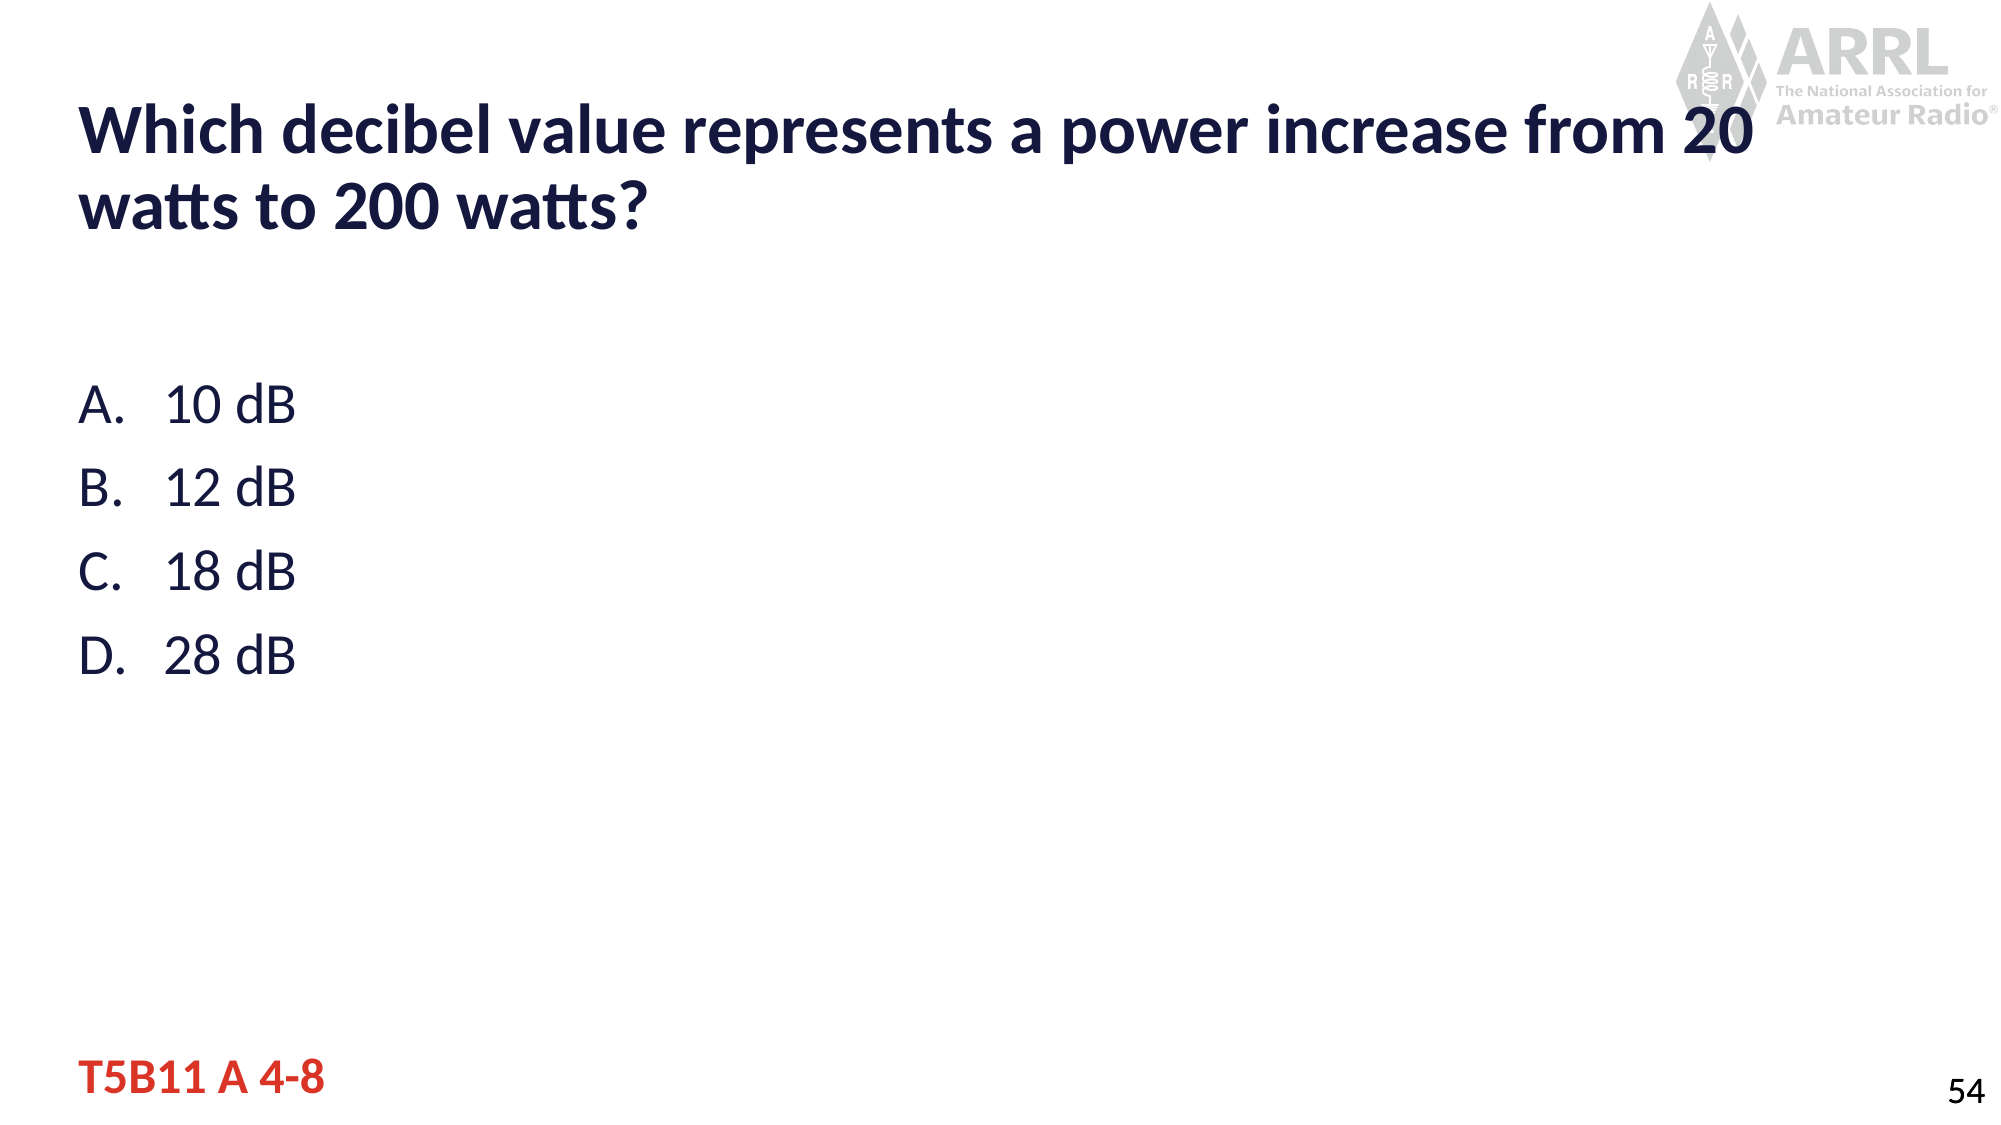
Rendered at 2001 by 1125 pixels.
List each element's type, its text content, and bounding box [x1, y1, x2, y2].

list 10 dB 12 dB 18 dB 28 dB [63, 365, 1863, 989]
text_box T5B11 A 4-8 [63, 1036, 921, 1112]
title Which decibel value represents a power increase from 20 watts to 200 watts? [63, 59, 1863, 278]
picture [1674, 0, 2000, 164]
